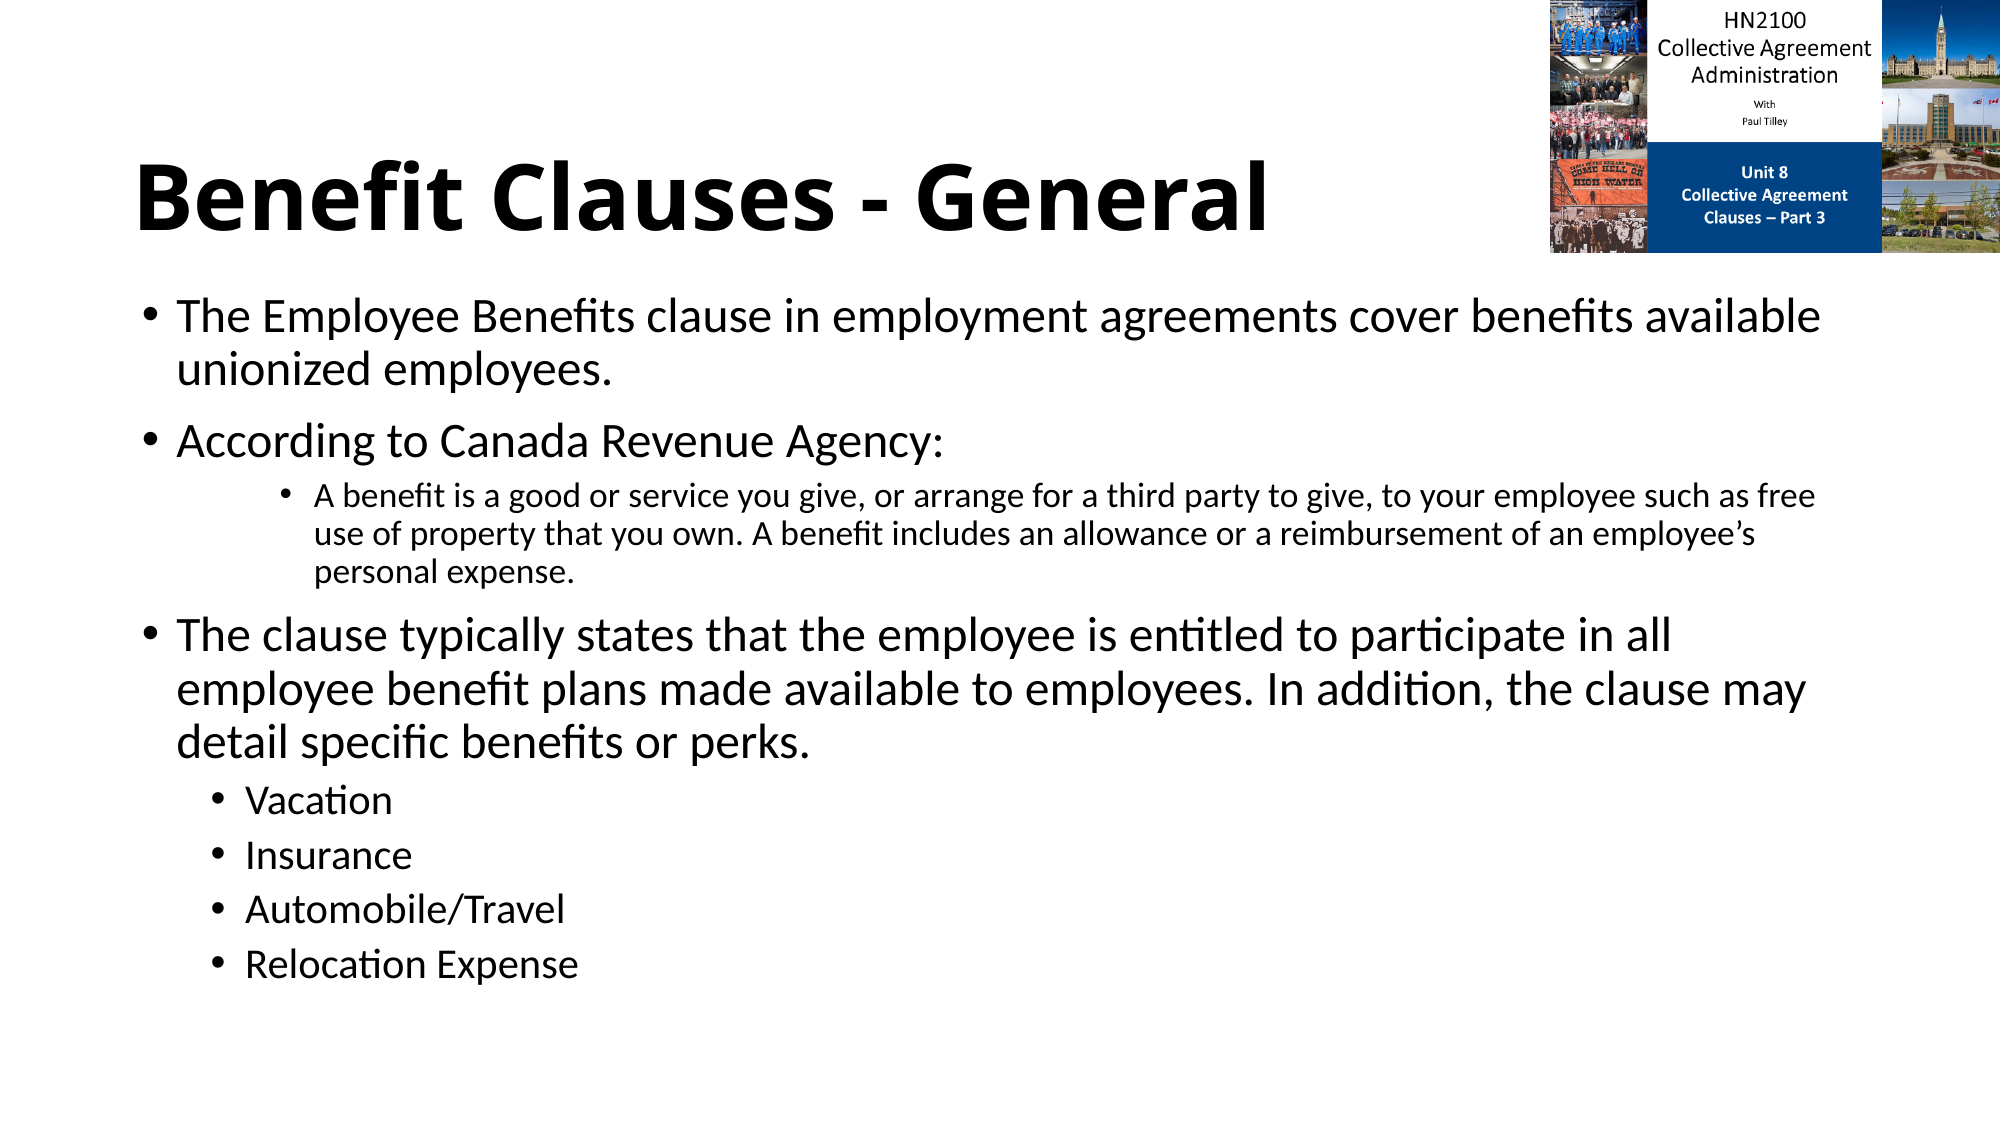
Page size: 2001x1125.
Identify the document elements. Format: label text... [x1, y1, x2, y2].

title Benefit Clauses - General [117, 92, 1843, 310]
picture [1550, 0, 2000, 253]
list The Employee Benefits clause in employment agreements cover benefits available unionized employees. According to Canada Revenue Agency: A benefit is a good or service you give, or arrange for a third party to give, to your employee such as free use of property that you own. A benefit includes an allowance or a reimbursement of an employee’s personal expense. The clause typically states that the employee is entitled to participate in all employee benefit plans made available to employees. In addition, the clause may detail specific benefits or perks. Vacation Insurance Automobile/Travel Relocation Expense [126, 282, 1852, 997]
